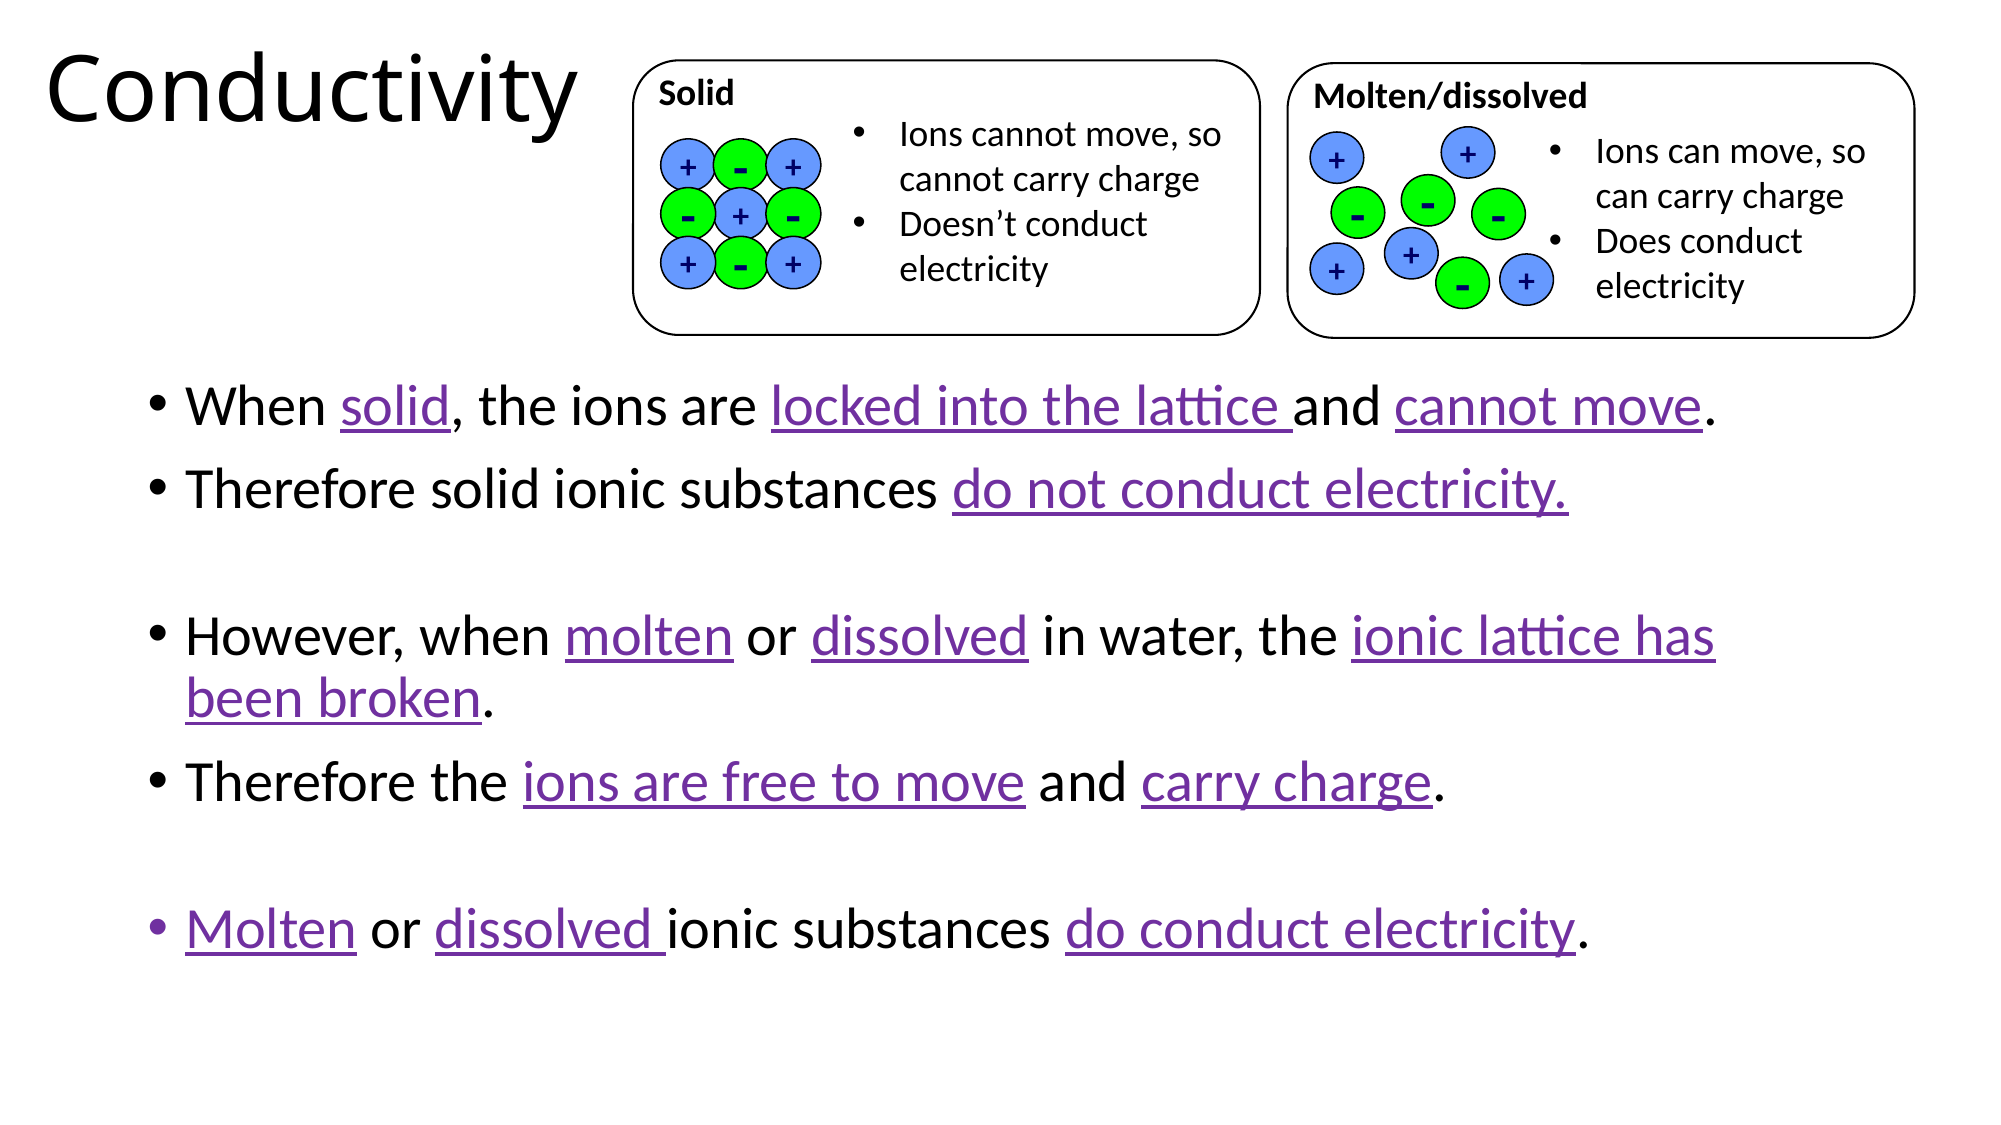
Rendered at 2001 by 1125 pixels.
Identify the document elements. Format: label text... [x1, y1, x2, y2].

text_box [631, 59, 1262, 336]
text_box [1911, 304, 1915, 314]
text_box [1286, 62, 1916, 339]
text_box Solid [643, 60, 666, 74]
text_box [1310, 126, 1554, 309]
list When solid, the ions are locked into the lattice and cannot move. Therefore solid ionic substances do not conduct electricity. However, when molten or dissolved in water, the ionic lattice has been broken. Therefore the ions are free to move and carry charge. Molten or dissolved ionic substances do conduct electricity. [132, 367, 1858, 1033]
title Conductivity [29, 0, 618, 201]
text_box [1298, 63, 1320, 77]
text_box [660, 138, 821, 289]
